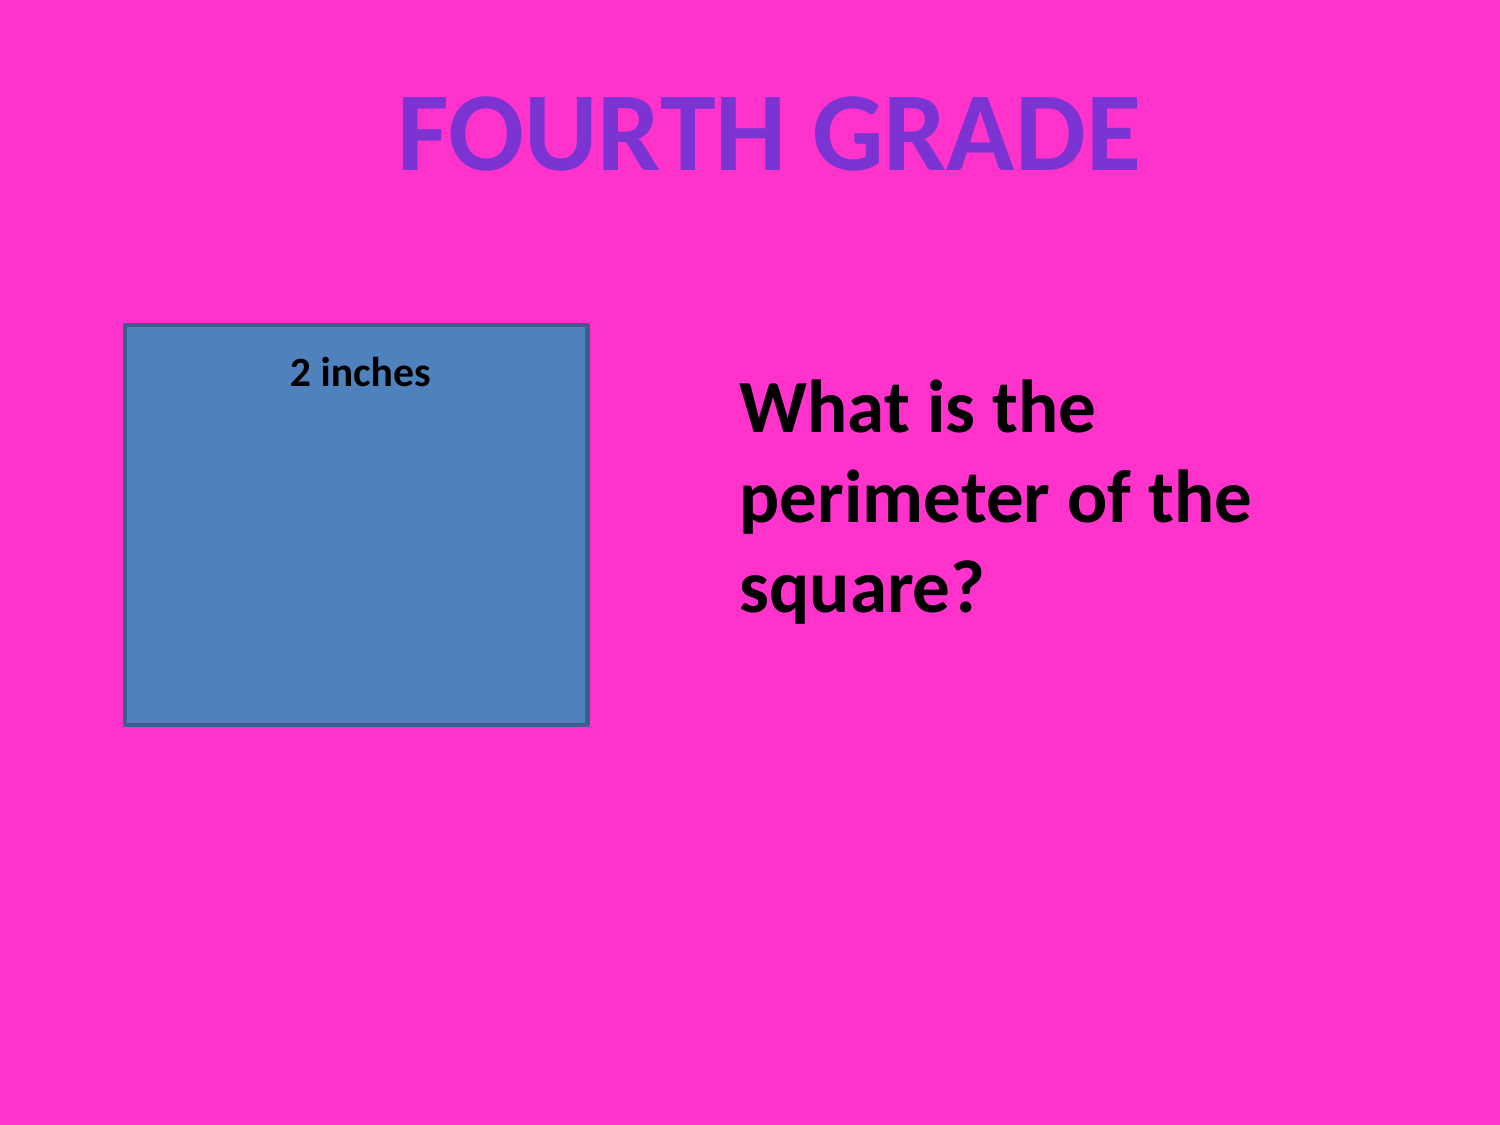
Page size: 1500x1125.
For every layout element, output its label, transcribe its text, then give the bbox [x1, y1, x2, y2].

text_box Fourth Grade [324, 49, 1215, 200]
text_box What is the perimeter of the square? [725, 349, 1375, 635]
text_box 2 inches [274, 337, 488, 403]
text_box [123, 323, 590, 727]
